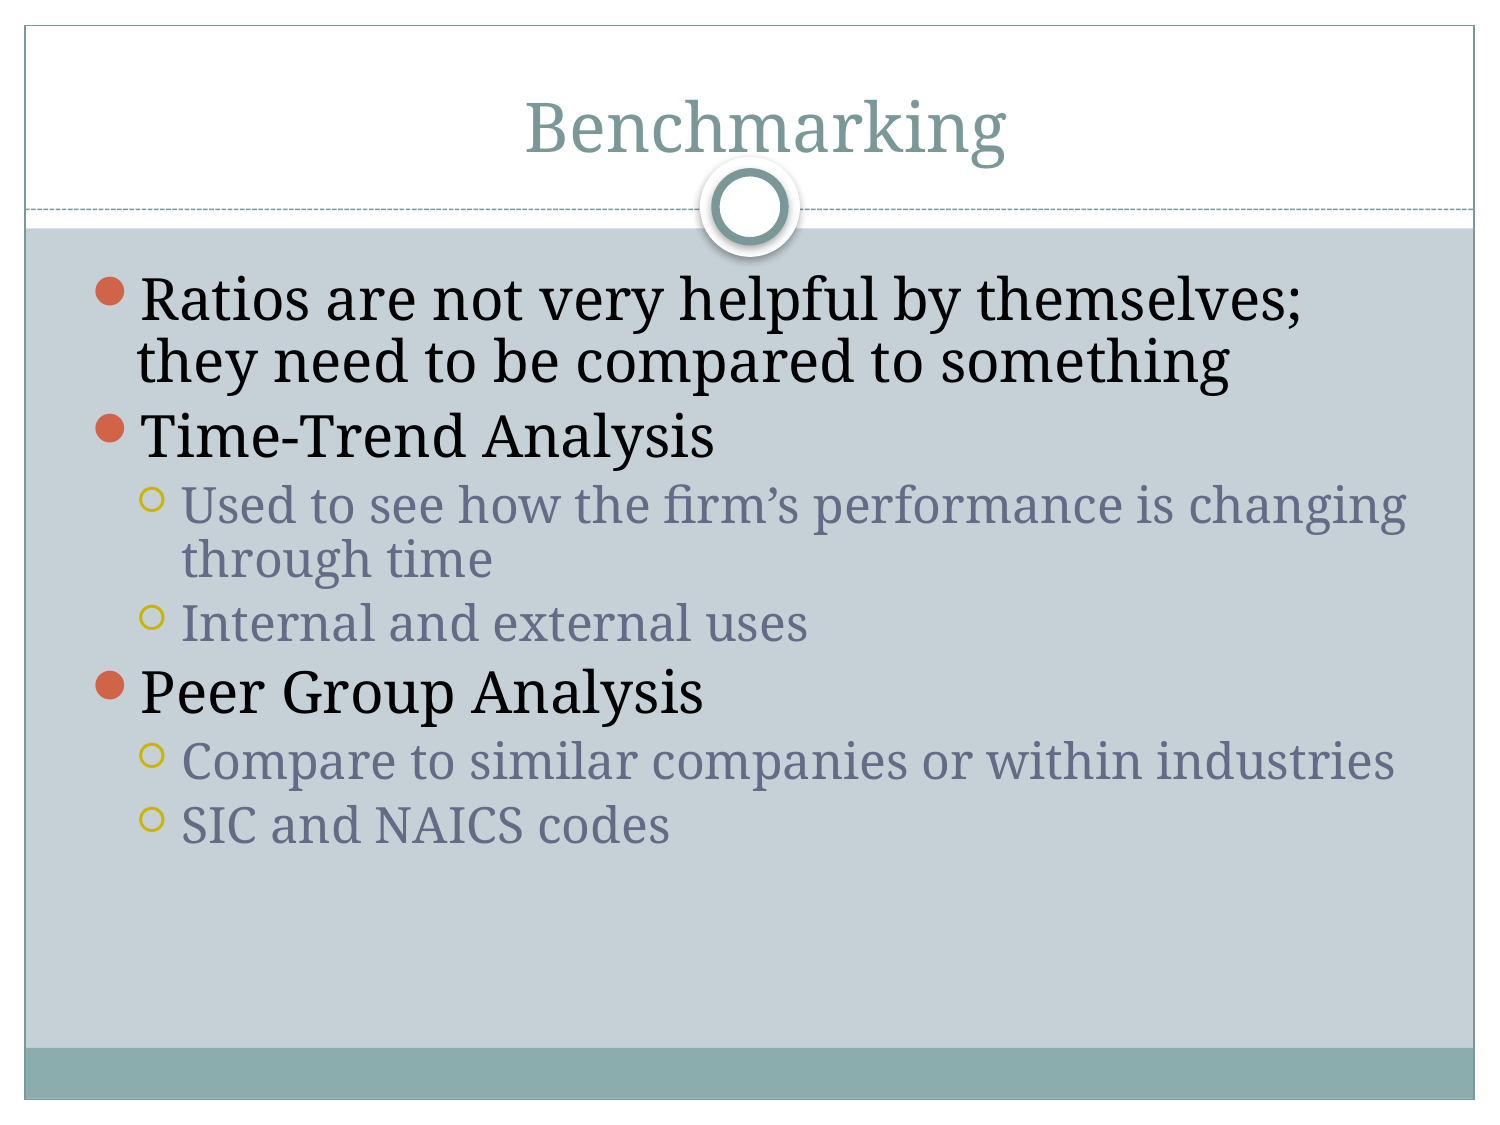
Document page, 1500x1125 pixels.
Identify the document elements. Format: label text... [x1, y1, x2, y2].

title Benchmarking [171, 54, 1362, 174]
text_box Ratios are not very helpful by themselves; they need to be compared to something Time-Trend Analysis Used to see how the firm’s performance is changing through time Internal and external uses Peer Group Analysis Compare to similar companies or within industries SIC and NAICS codes [76, 262, 1425, 1005]
